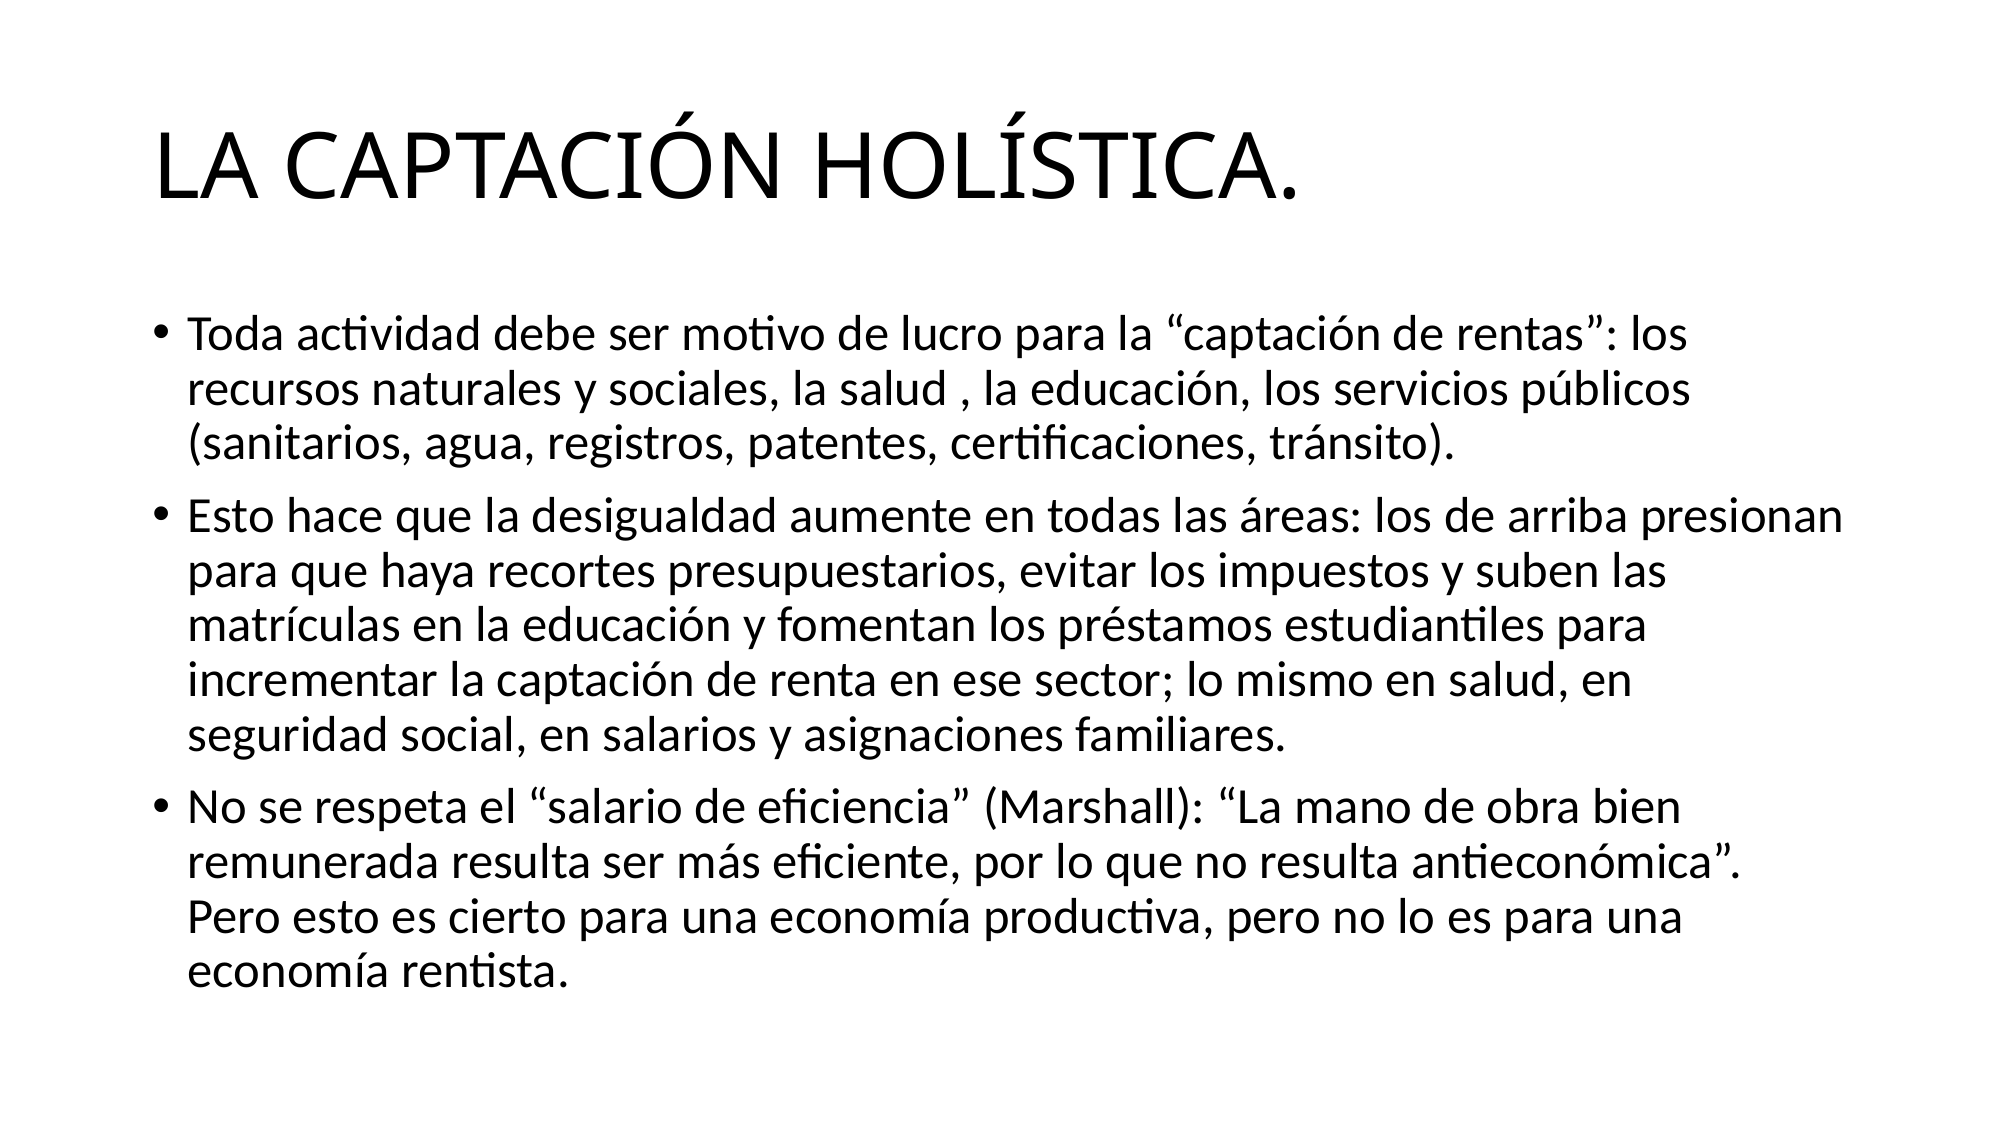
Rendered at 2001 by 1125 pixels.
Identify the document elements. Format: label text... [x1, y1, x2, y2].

title LA CAPTACIÓN HOLÍSTICA. [137, 59, 1863, 278]
list Toda actividad debe ser motivo de lucro para la “captación de rentas”: los recursos naturales y sociales, la salud , la educación, los servicios públicos (sanitarios, agua, registros, patentes, certificaciones, tránsito). Esto hace que la desigualdad aumente en todas las áreas: los de arriba presionan para que haya recortes presupuestarios, evitar los impuestos y suben las matrículas en la educación y fomentan los préstamos estudiantiles para incrementar la captación de renta en ese sector; lo mismo en salud, en seguridad social, en salarios y asignaciones familiares. No se respeta el “salario de eficiencia” (Marshall): “La mano de obra bien remunerada resulta ser más eficiente, por lo que no resulta antieconómica”. Pero esto es cierto para una economía productiva, pero no lo es para una economía rentista. [137, 299, 1863, 1014]
